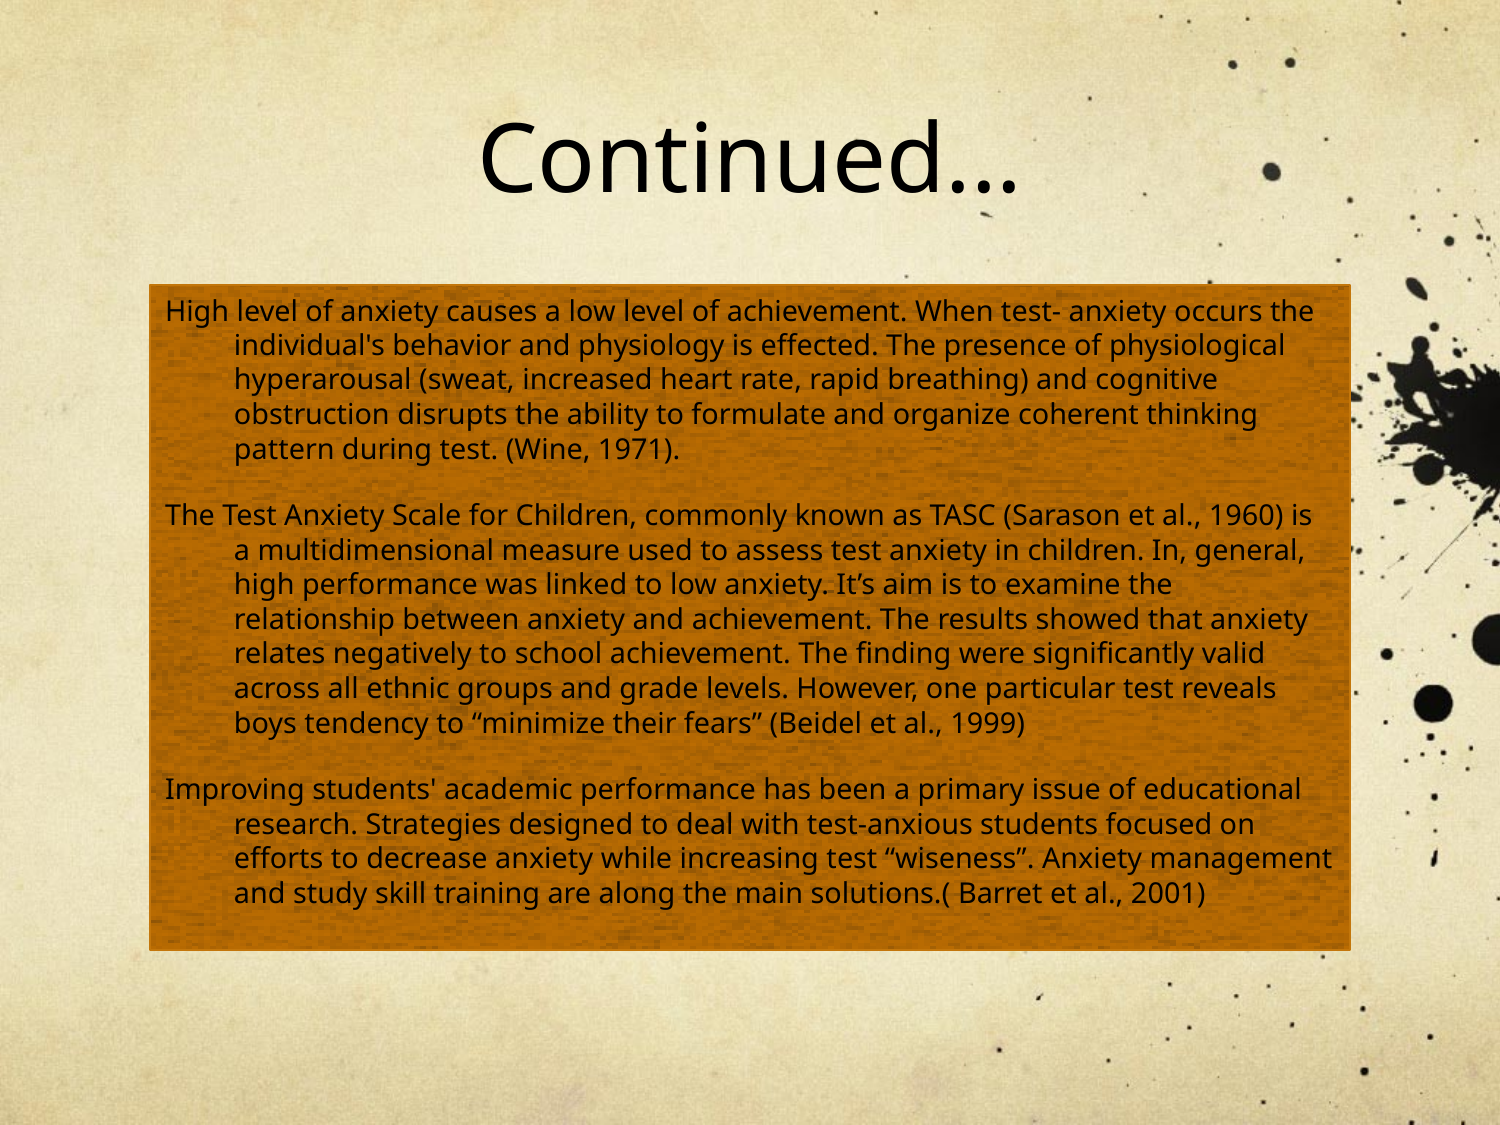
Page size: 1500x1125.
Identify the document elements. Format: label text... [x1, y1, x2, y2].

picture [0, 0, 1500, 1125]
list High level of anxiety causes a low level of achievement. When test- anxiety occurs the individual's behavior and physiology is effected. The presence of physiological hyperarousal (sweat, increased heart rate, rapid breathing) and cognitive obstruction disrupts the ability to formulate and organize coherent thinking pattern during test. (Wine, 1971). The Test Anxiety Scale for Children, commonly known as TASC (Sarason et al., 1960) is a multidimensional measure used to assess test anxiety in children. In, general, high performance was linked to low anxiety. It’s aim is to examine the relationship between anxiety and achievement. The results showed that anxiety relates negatively to school achievement. The finding were significantly valid across all ethnic groups and grade levels. However, one particular test reveals boys tendency to “minimize their fears” (Beidel et al., 1999) Improving students' academic performance has been a primary issue of educational research. Strategies designed to deal with test-anxious students focused on efforts to decrease anxiety while increasing test “wiseness”. Anxiety management and study skill training are along the main solutions.( Barret et al., 2001) [149, 284, 1351, 951]
title Continued... [150, 82, 1350, 225]
